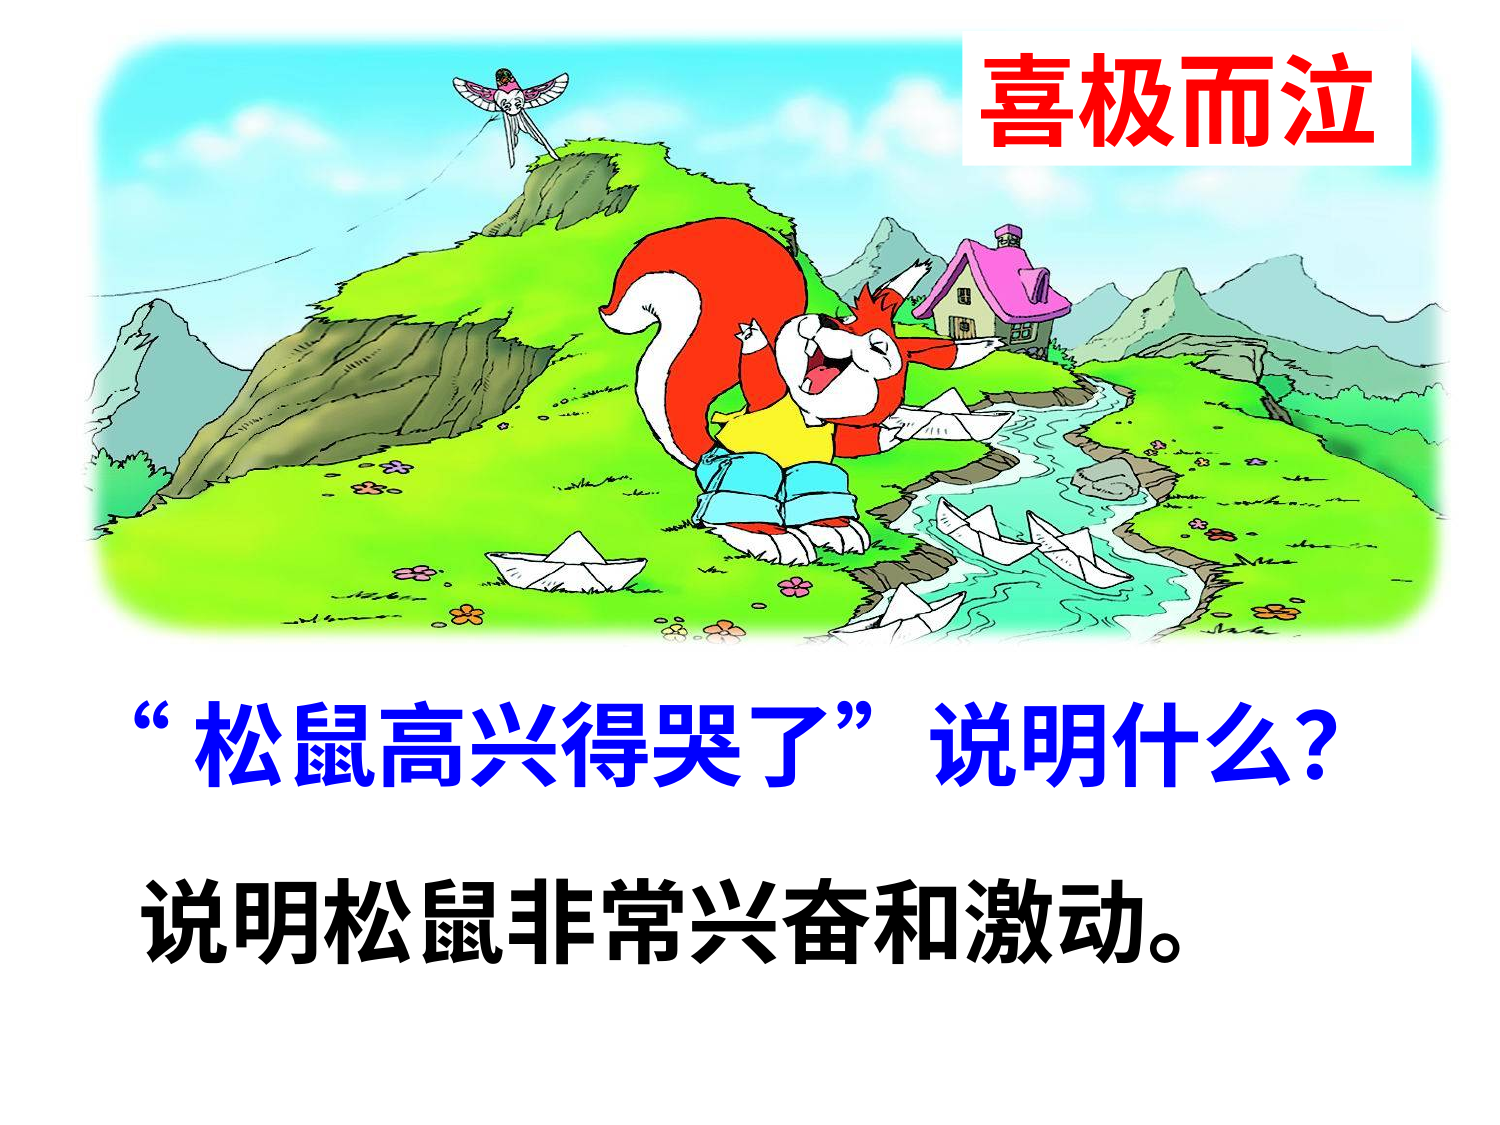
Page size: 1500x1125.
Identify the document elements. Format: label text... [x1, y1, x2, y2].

list “松鼠高兴得哭了”说明什么？ [64, 680, 1418, 899]
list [76, 18, 1460, 654]
text_box 说明松鼠非常兴奋和激动。 [123, 857, 1358, 983]
